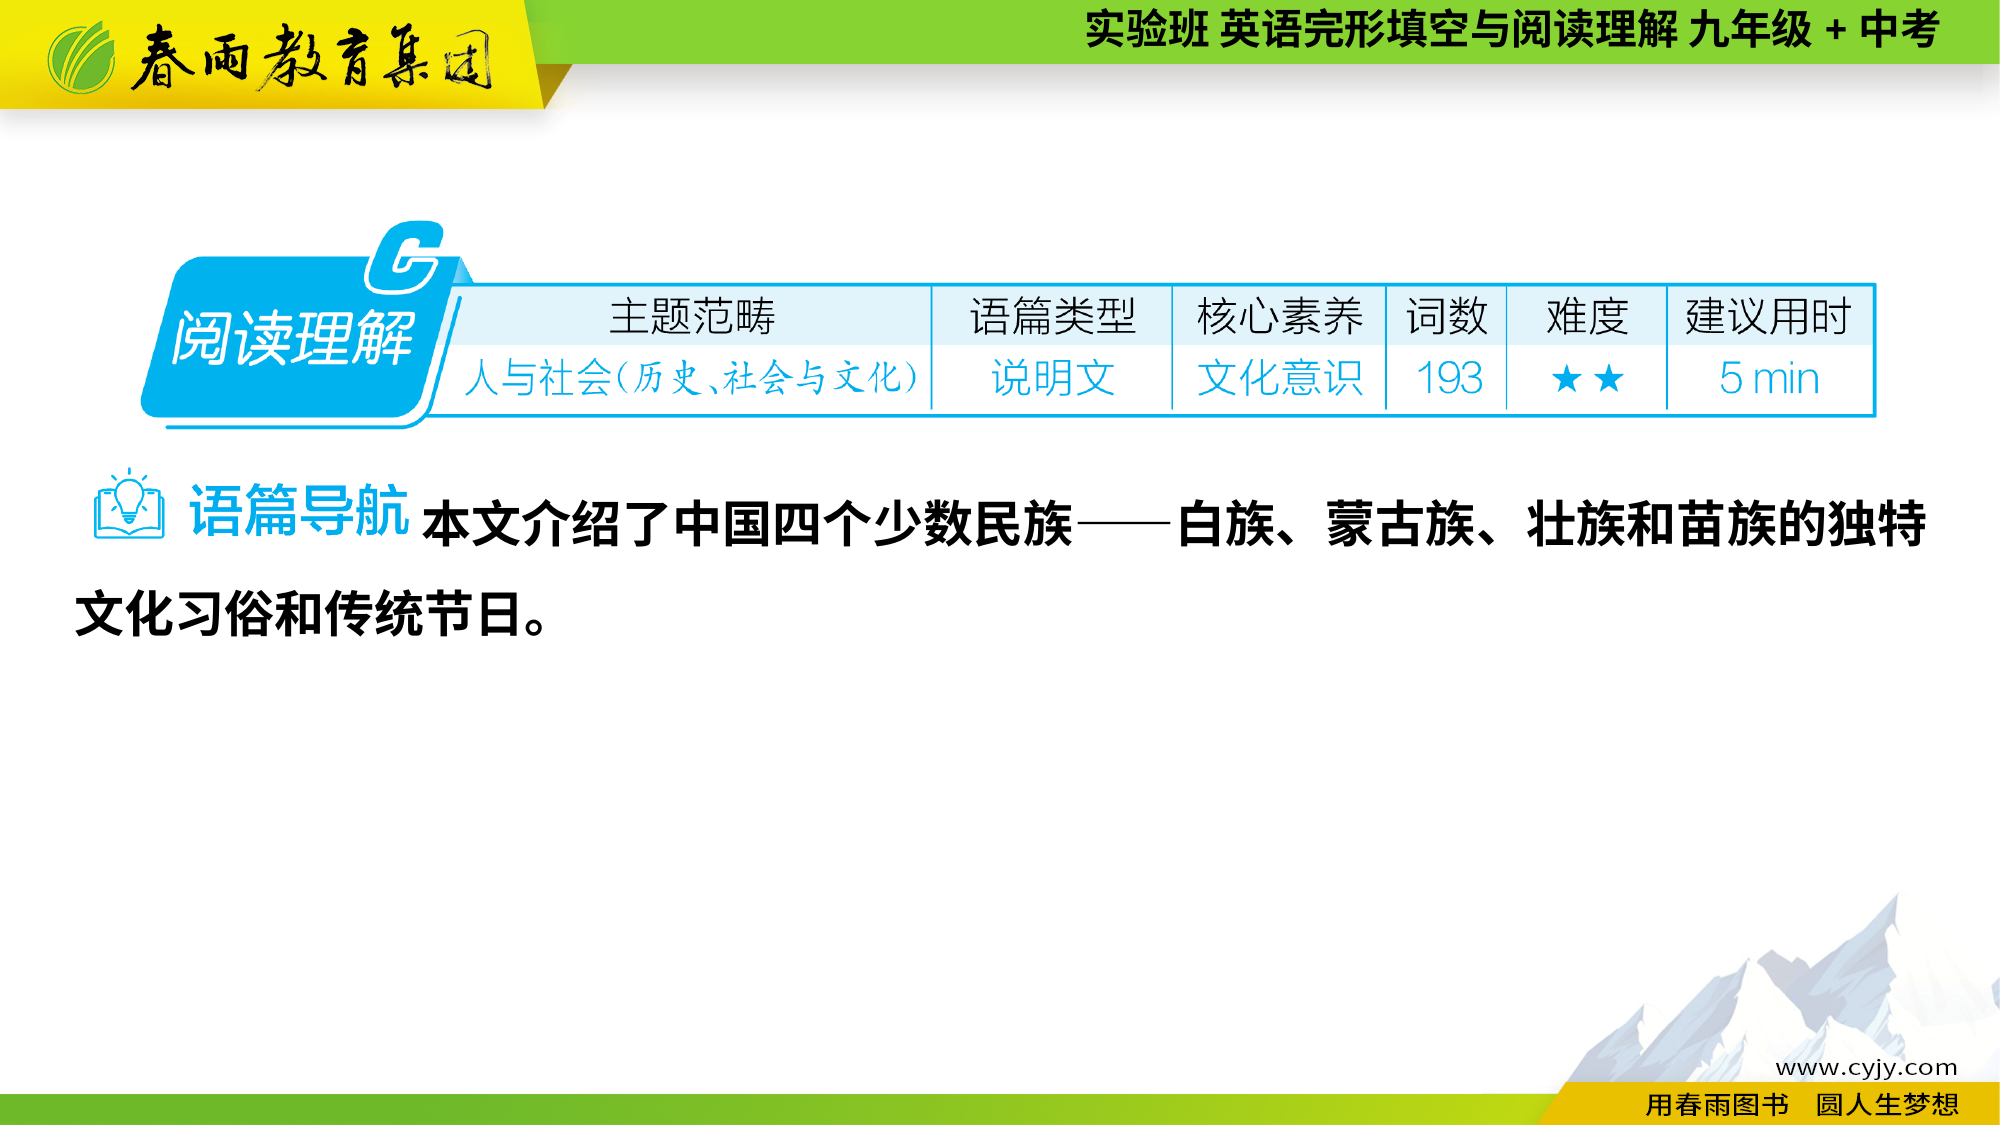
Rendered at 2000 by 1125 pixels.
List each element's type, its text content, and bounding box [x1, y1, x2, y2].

picture [0, 0, 2000, 1125]
list 本文介绍了中国四个少数民族——白族、蒙古族、壮族和苗族的独特文化习俗和传统节日。 [59, 455, 1944, 641]
